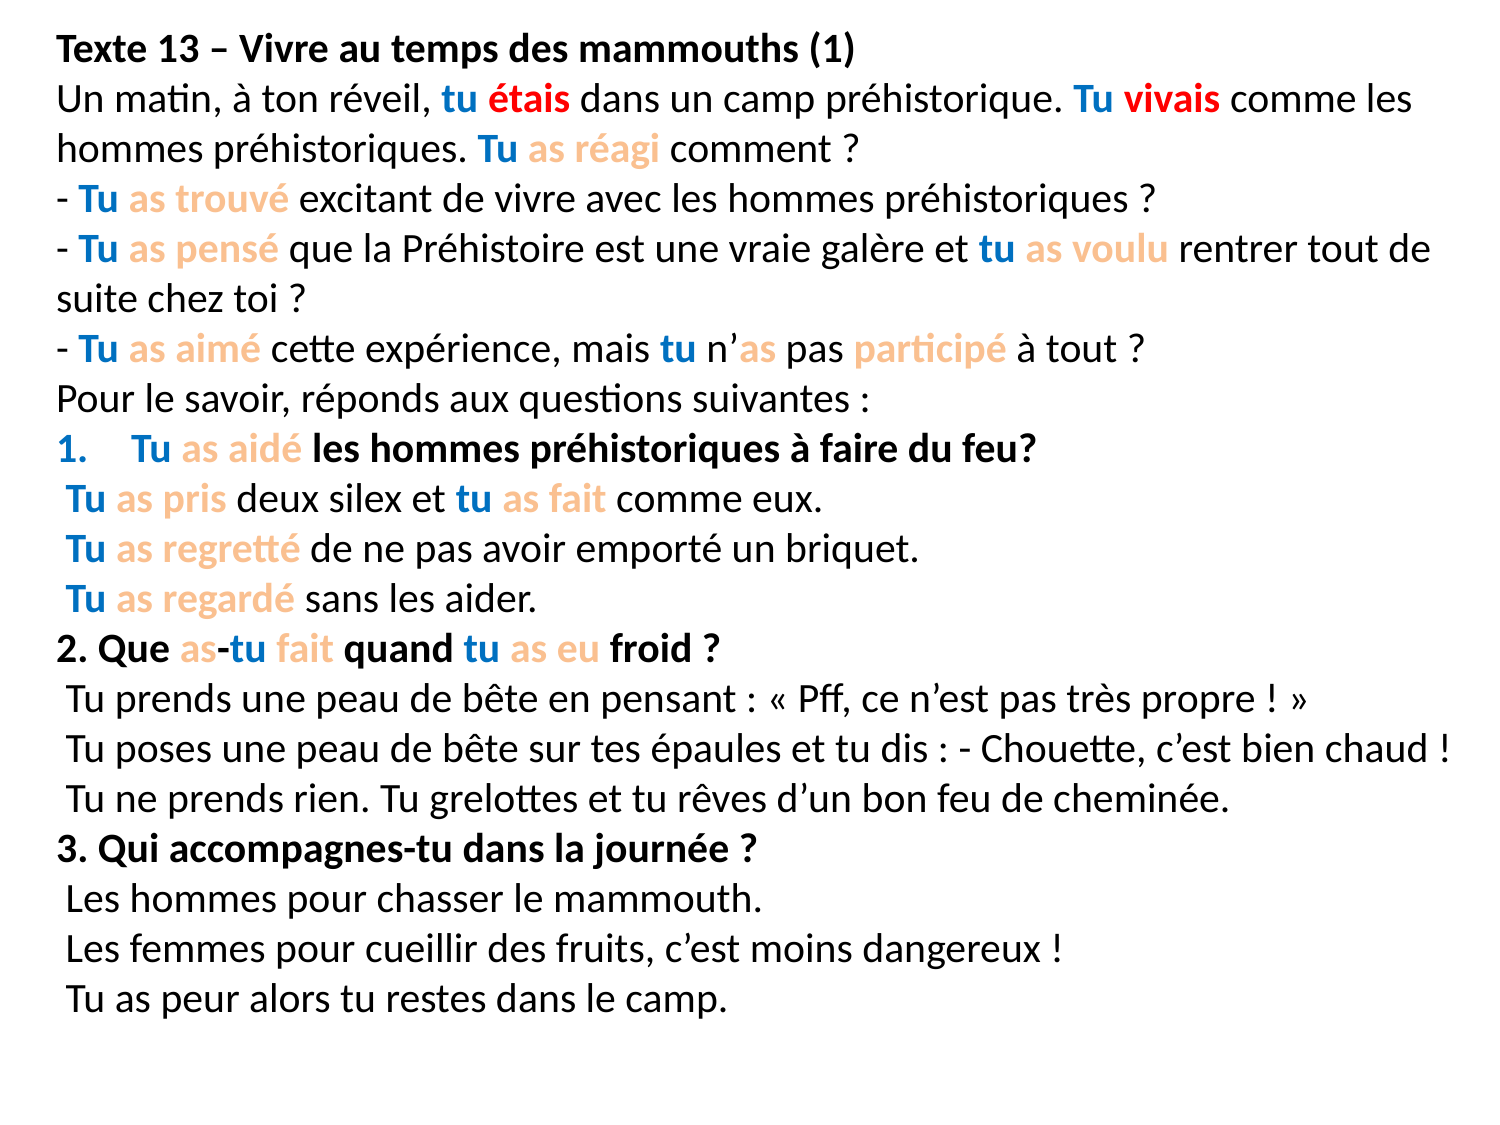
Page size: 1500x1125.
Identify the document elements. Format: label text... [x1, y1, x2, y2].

text_box Texte 13 – Vivre au temps des mammouths (1) Un matin, à ton réveil, tu étais dans un camp préhistorique. Tu vivais comme les hommes préhistoriques. Tu as réagi comment ? - Tu as trouvé excitant de vivre avec les hommes préhistoriques ? - Tu as pensé que la Préhistoire est une vraie galère et tu as voulu rentrer tout de suite chez toi ? - Tu as aimé cette expérience, mais tu n’as pas participé à tout ? Pour le savoir, réponds aux questions suivantes : Tu as aidé les hommes préhistoriques à faire du feu? Tu as pris deux silex et tu as fait comme eux. Tu as regretté de ne pas avoir emporté un briquet. Tu as regardé sans les aider. 2. Que as-tu fait quand tu as eu froid ? Tu prends une peau de bête en pensant : « Pff, ce n’est pas très propre ! » Tu poses une peau de bête sur tes épaules et tu dis : - Chouette, c’est bien chaud ! Tu ne prends rien. Tu grelottes et tu rêves d’un bon feu de cheminée. 3. Qui accompagnes-tu dans la journée ? Les hommes pour chasser le mammouth. Les femmes pour cueillir des fruits, c’est moins dangereux ! Tu as peur alors tu restes dans le camp. [41, 13, 1471, 1029]
